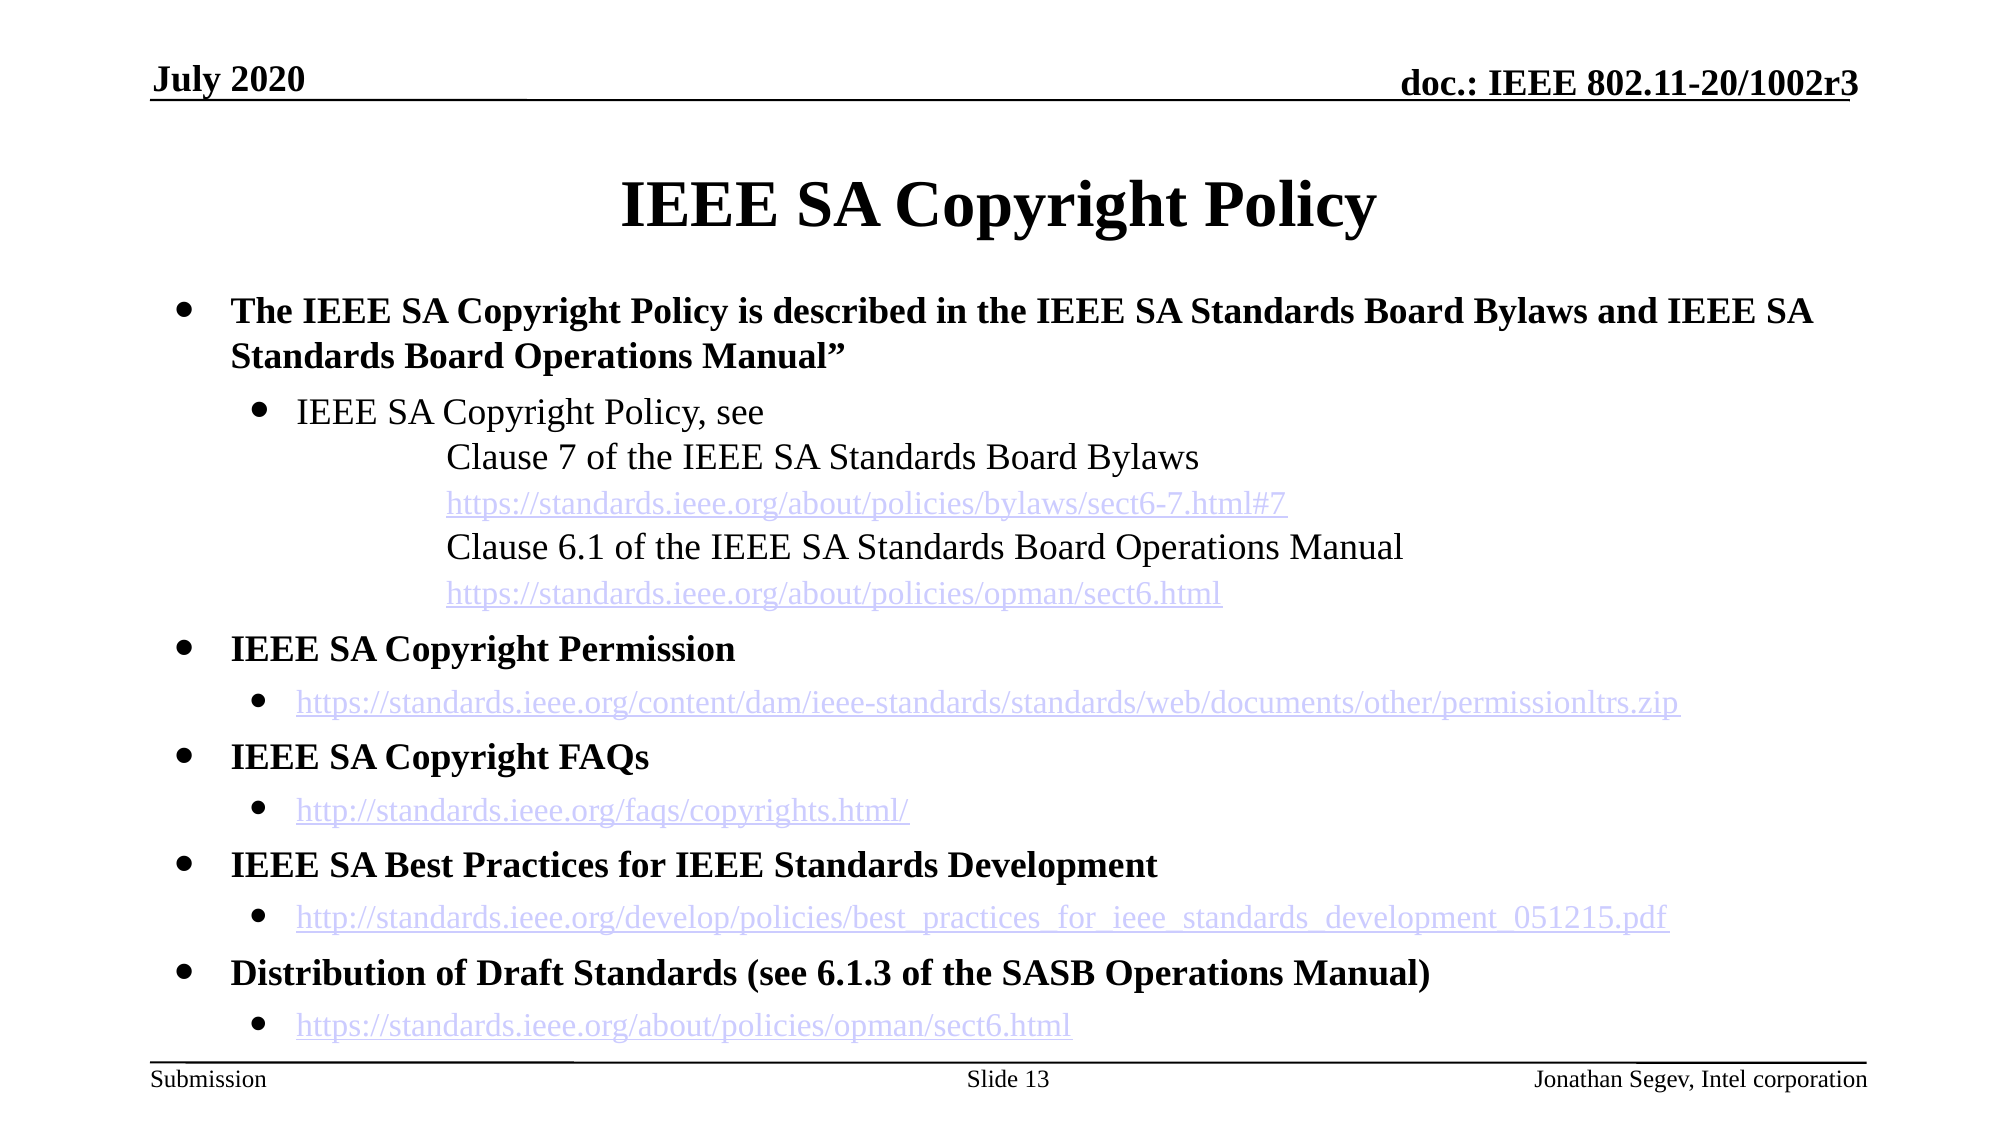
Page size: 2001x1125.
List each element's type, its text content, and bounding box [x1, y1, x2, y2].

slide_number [152, 54, 563, 100]
title IEEE SA Copyright Policy [149, 112, 1850, 278]
footer Jonathan Segev, Intel corporation [1171, 1061, 1869, 1093]
slide_number Slide 13 [950, 1061, 1067, 1123]
list The IEEE SA Copyright Policy is described in the IEEE SA Standards Board Bylaws and IEEE SA Standards Board Operations Manual” IEEE SA Copyright Policy, see Clause 7 of the IEEE SA Standards Board Bylaws https://standards.ieee.org/about/policies/bylaws/sect6-7.html#7 Clause 6.1 of the IEEE SA Standards Board Operations Manual https://standards.ieee.org/about/policies/opman/sect6.html IEEE SA Copyright Permission https://standards.ieee.org/content/dam/ieee-standards/standards/web/documents/other/permissionltrs.zip IEEE SA Copyright FAQs http://standards.ieee.org/faqs/copyrights.html/ IEEE SA Best Practices for IEEE Standards Development http://standards.ieee.org/develop/policies/best_practices_for_ieee_standards_development_051215.pdf Distribution of Draft Standards (see 6.1.3 of the SASB Operations Manual) https://standards.ieee.org/about/policies/opman/sect6.html [149, 278, 1850, 1000]
